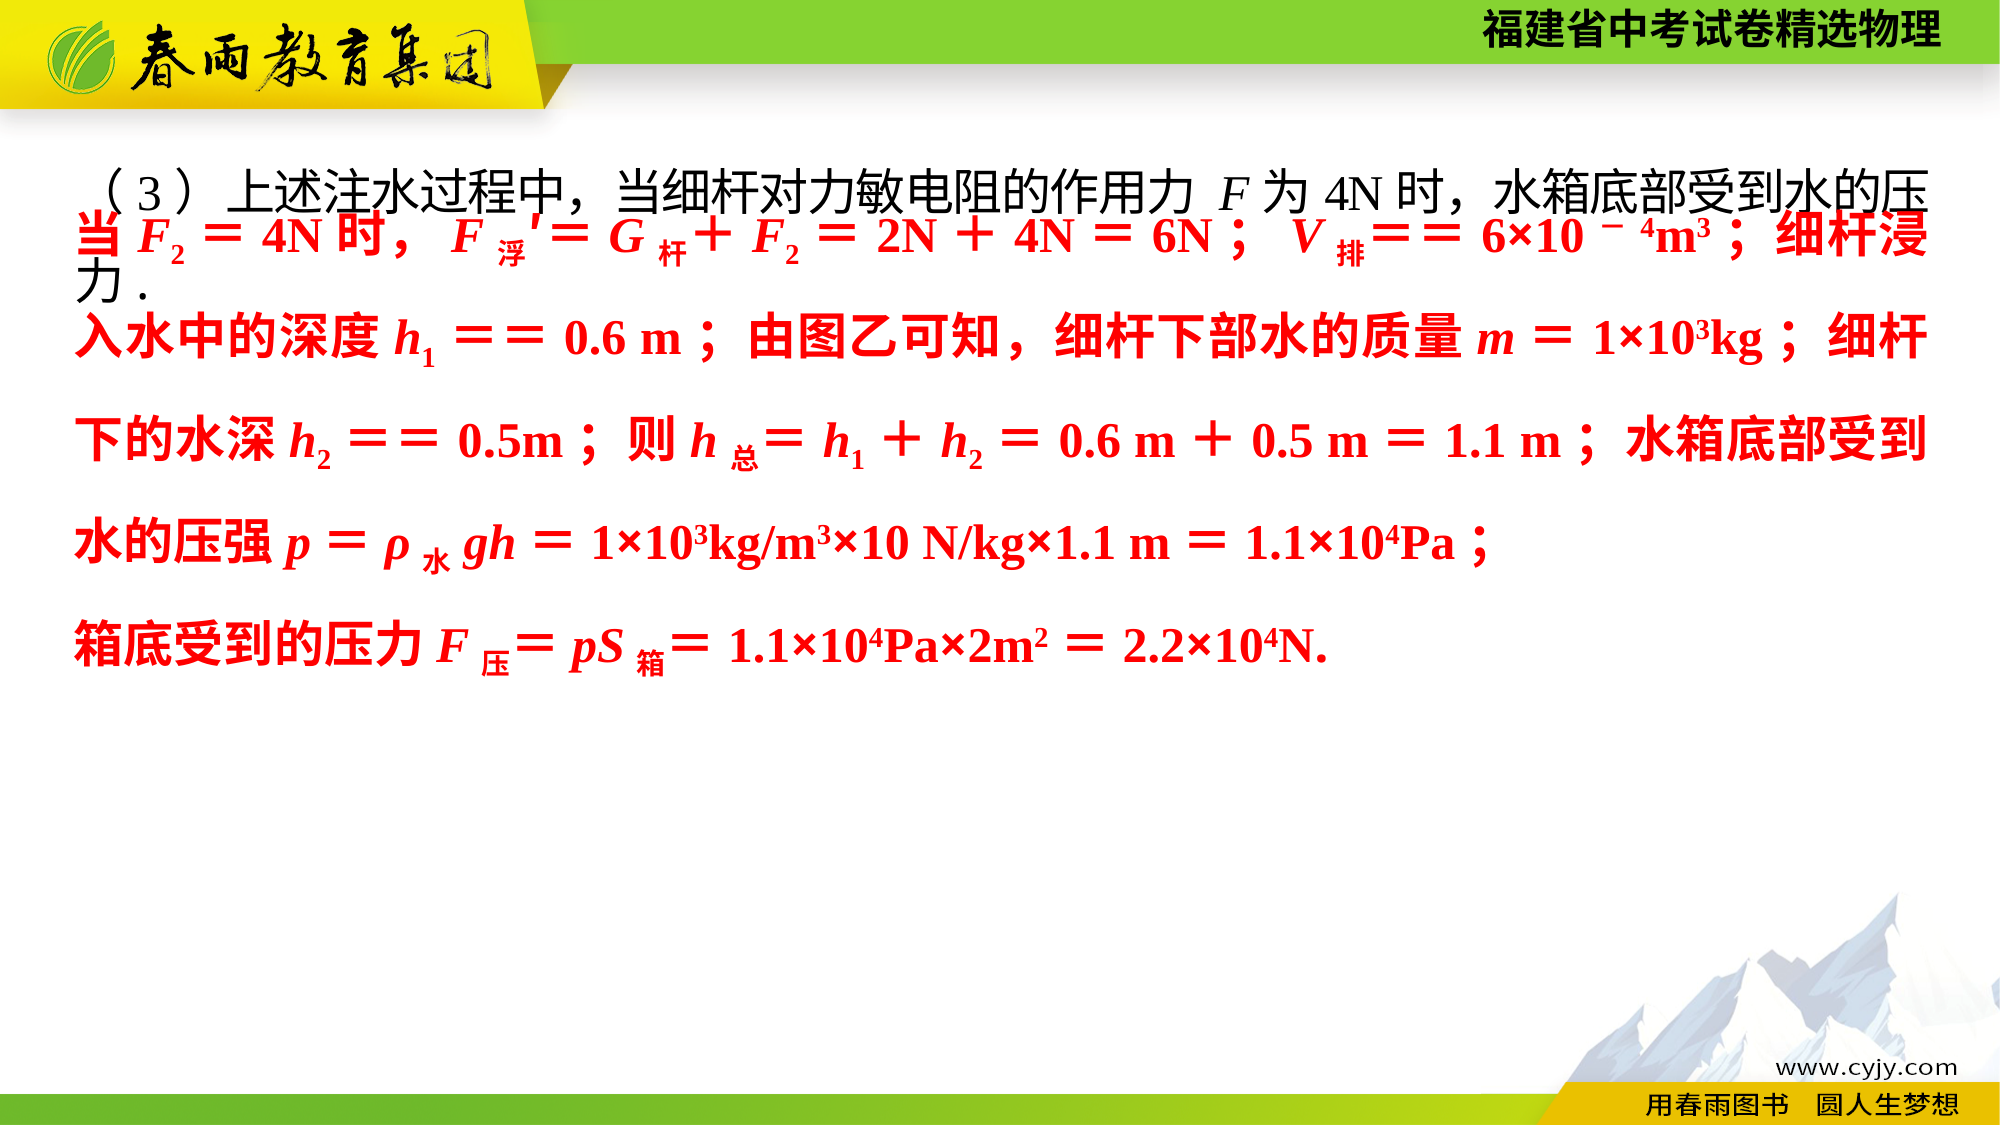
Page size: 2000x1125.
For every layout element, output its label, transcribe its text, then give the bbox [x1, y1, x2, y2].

list （3）上述注水过程中，当细杆对力敏电阻的作用力 F为4N时，水箱底部受到水的压力. [59, 122, 1944, 217]
picture [0, 0, 2000, 1125]
